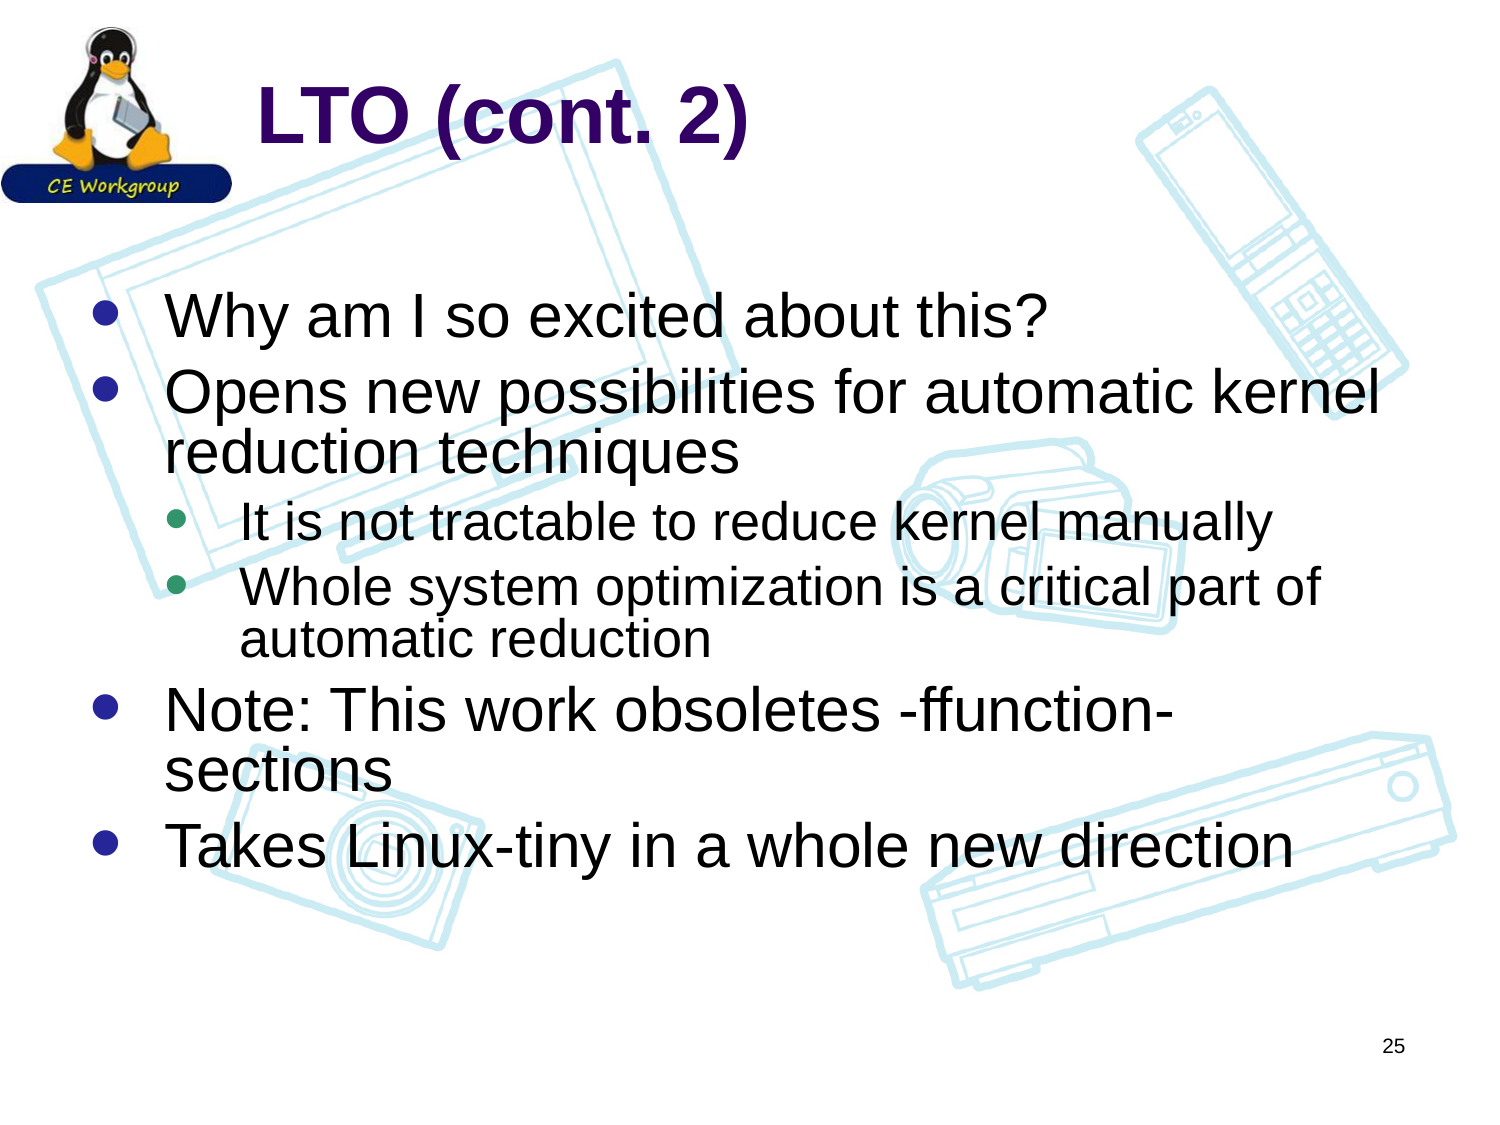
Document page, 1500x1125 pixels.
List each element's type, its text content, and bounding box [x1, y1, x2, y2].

slide_number 25 [1074, 1025, 1420, 1096]
picture [0, 0, 1500, 1063]
list Why am I so excited about this? Opens new possibilities for automatic kernel reduction techniques It is not tractable to reduce kernel manually Whole system optimization is a critical part of automatic reduction Note: This work obsoletes -ffunction-sections Takes Linux-tiny in a whole new direction [75, 282, 1420, 1001]
title LTO (cont. 2) [242, 19, 1475, 227]
